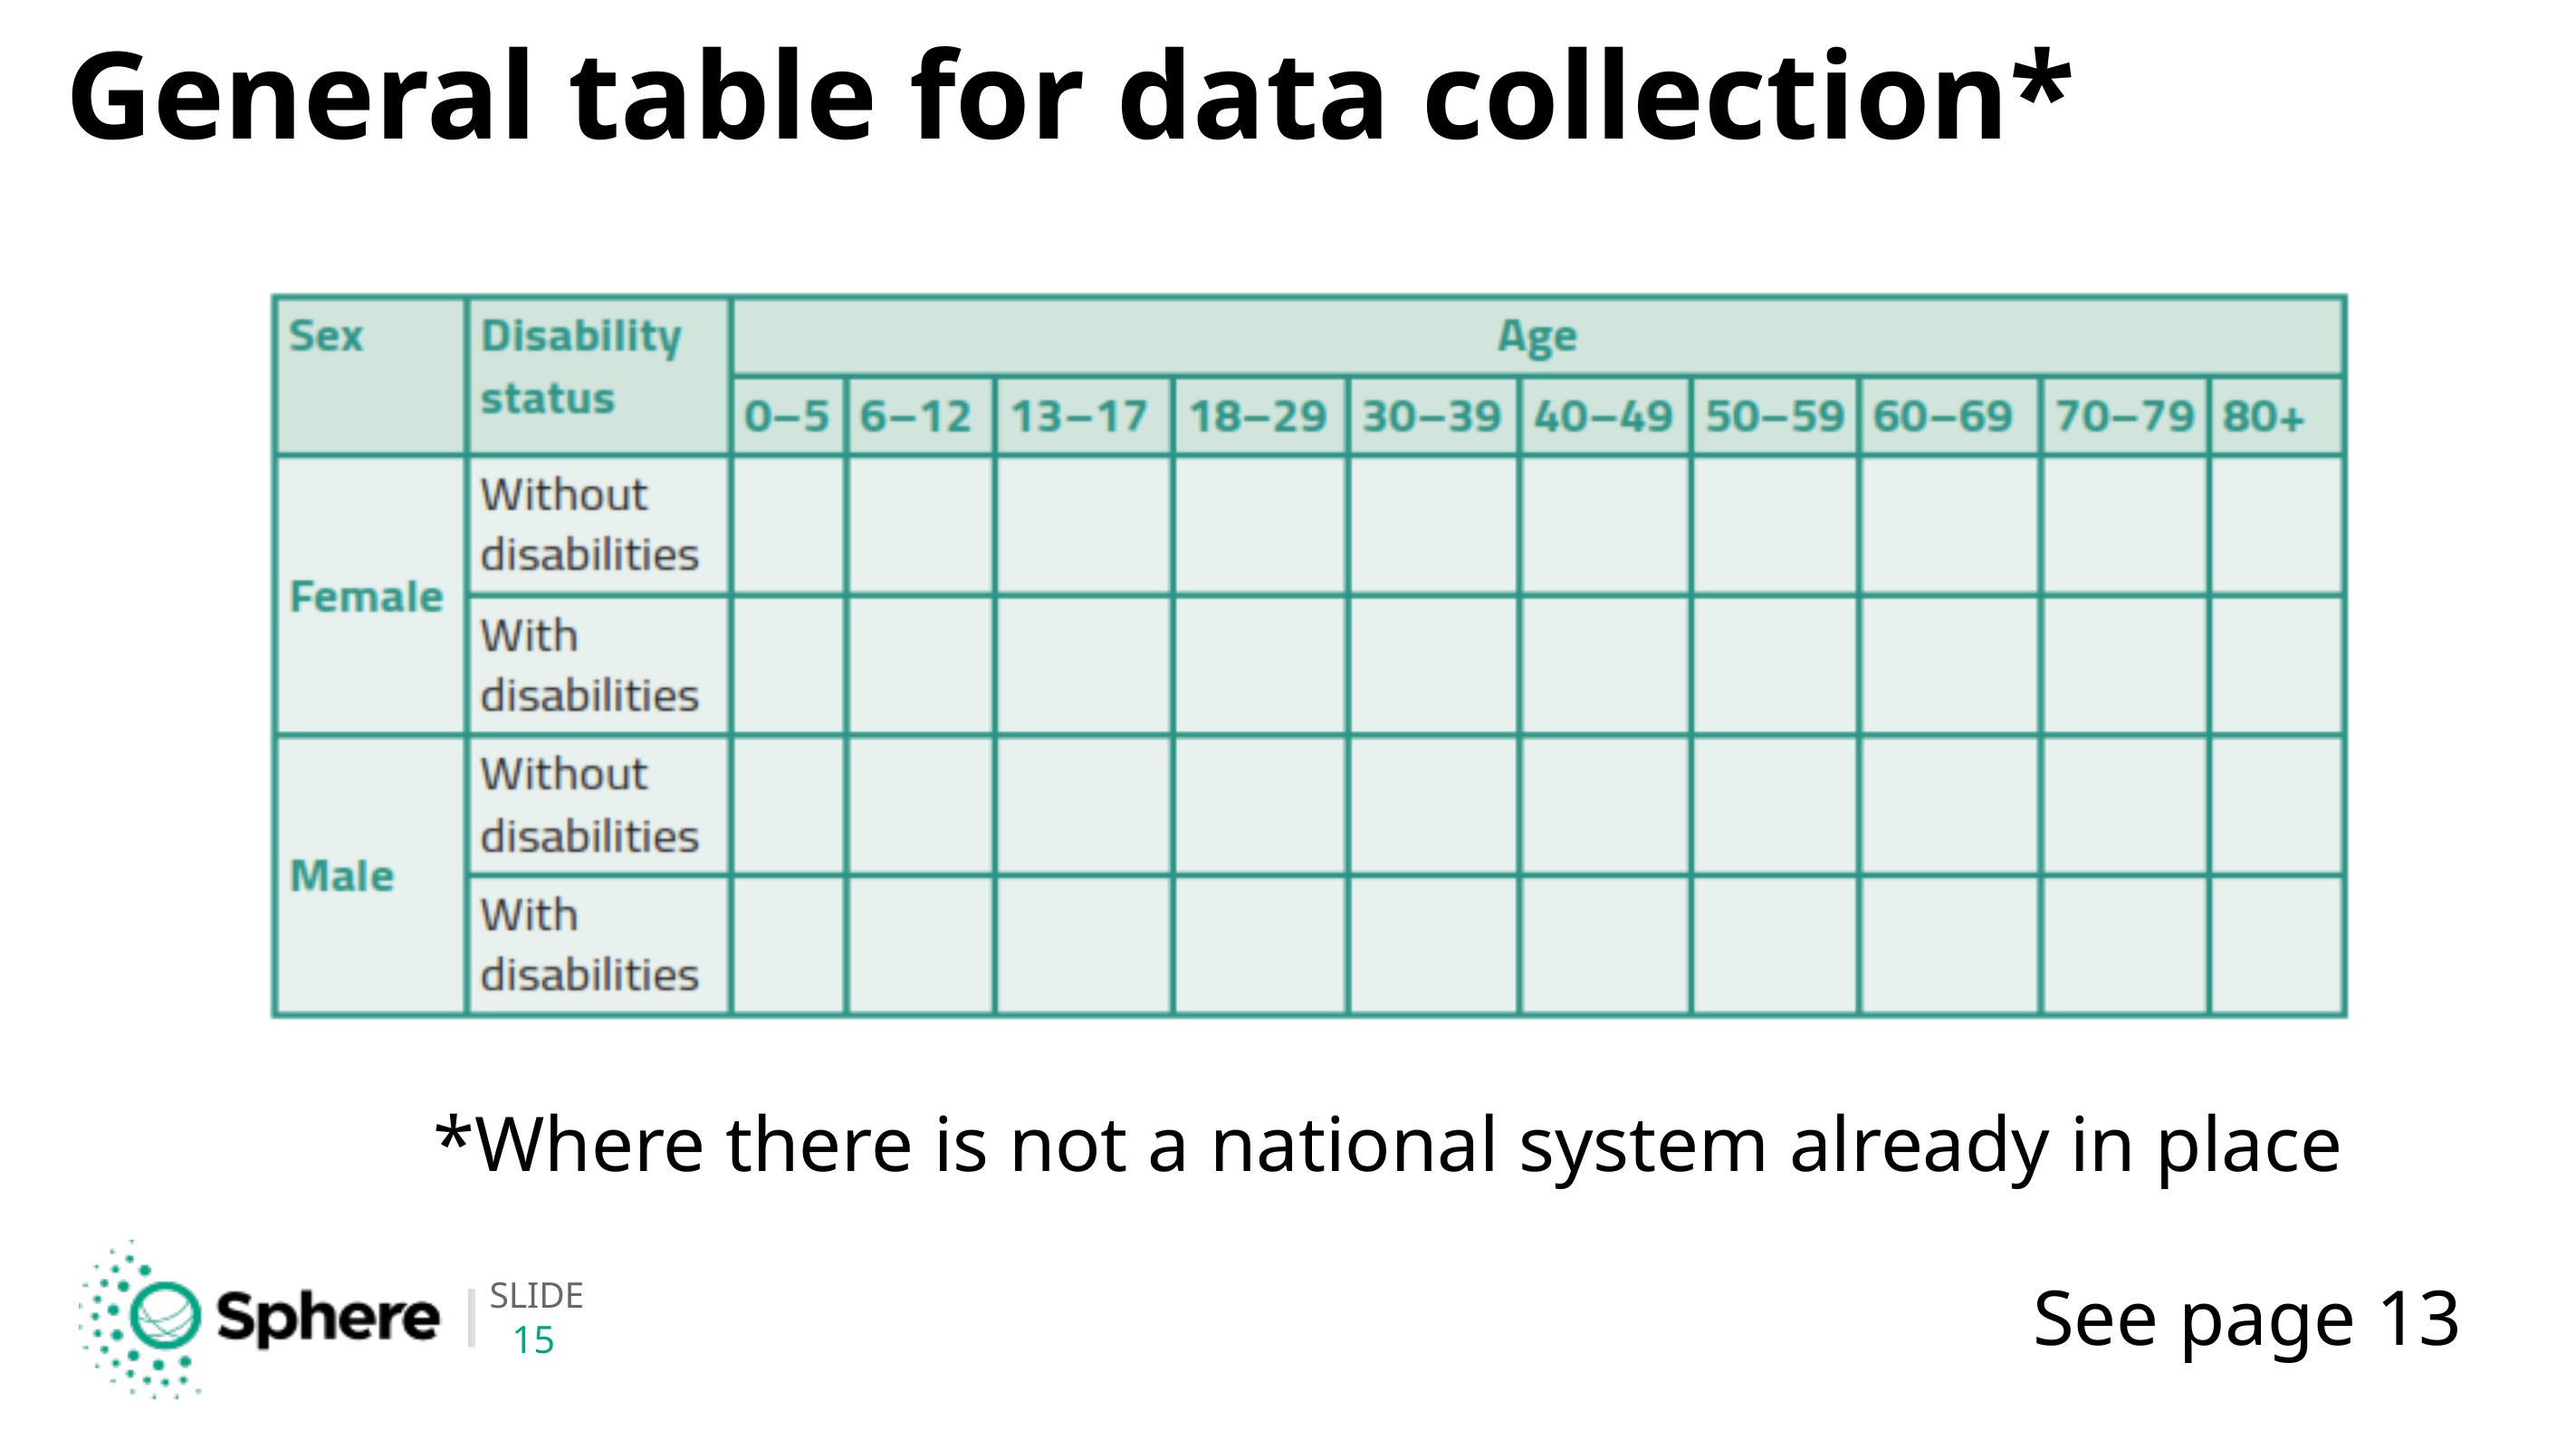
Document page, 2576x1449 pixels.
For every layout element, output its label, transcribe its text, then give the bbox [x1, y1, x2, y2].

title General table for data collection* [57, 10, 2131, 179]
picture [468, 1289, 479, 1349]
slide_number 15 [503, 1307, 568, 1369]
text_box *Where there is not a national system already in place [426, 1088, 2352, 1195]
picture [254, 265, 2409, 1067]
picture [79, 1240, 443, 1402]
text_box See page 13 [2025, 1262, 2471, 1368]
